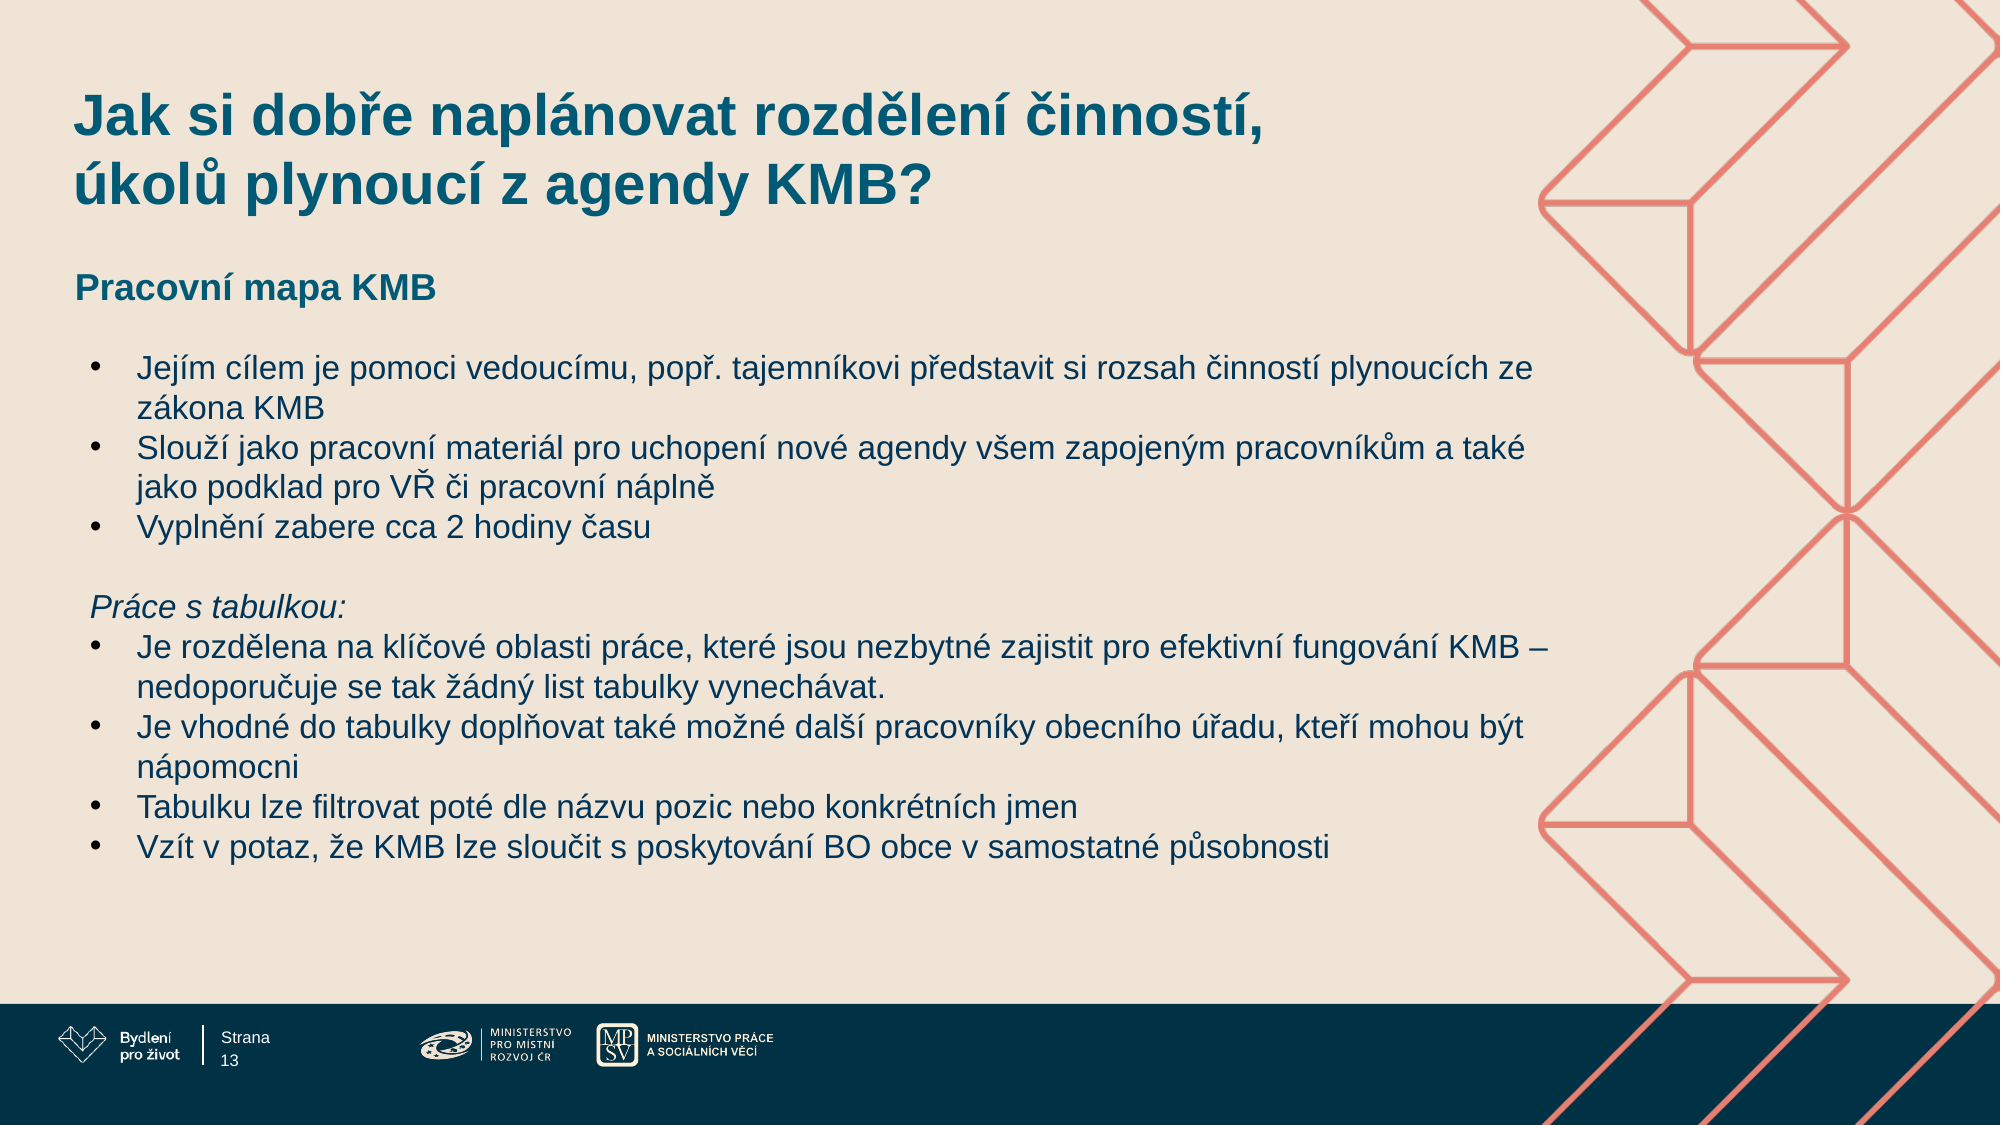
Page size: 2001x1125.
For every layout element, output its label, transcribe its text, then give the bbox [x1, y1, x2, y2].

text_box [0, 1003, 1533, 1125]
picture [1538, 0, 2000, 1125]
picture [121, 1052, 126, 1062]
text_box 13 [204, 1041, 254, 1078]
picture [121, 1032, 131, 1042]
picture [148, 1049, 157, 1059]
text_box Pracovní mapa KMB [59, 232, 1533, 316]
text_box Jejím cílem je pomoci vedoucímu, popř. tajemníkovi představit si rozsah činností plynoucích ze zákona KMB Slouží jako pracovní materiál pro uchopení nové agendy všem zapojeným pracovníkům a také jako podklad pro VŘ či pracovní náplně Vyplnění zabere cca 2 hodiny času Práce s tabulkou: Je rozdělena na klíčové oblasti práce, které jsou nezbytné zajistit pro efektivní fungování KMB – nedoporučuje se tak žádný list tabulky vynechávat. Je vhodné do tabulky doplňovat také možné další pracovníky obecního úřadu, kteří mohou být nápomocni Tabulku lze filtrovat poté dle názvu pozic nebo konkrétních jmen Vzít v potaz, že KMB lze sloučit s poskytování BO obce v samostatné působnosti [0, 338, 1533, 948]
text_box Jak si dobře naplánovat rozdělení činností, úkolů plynoucí z agendy KMB? [58, 69, 1404, 225]
picture [425, 1032, 472, 1055]
text_box Strana [206, 1019, 340, 1054]
picture [422, 1042, 458, 1059]
picture [597, 1024, 638, 1066]
picture [648, 1035, 658, 1041]
